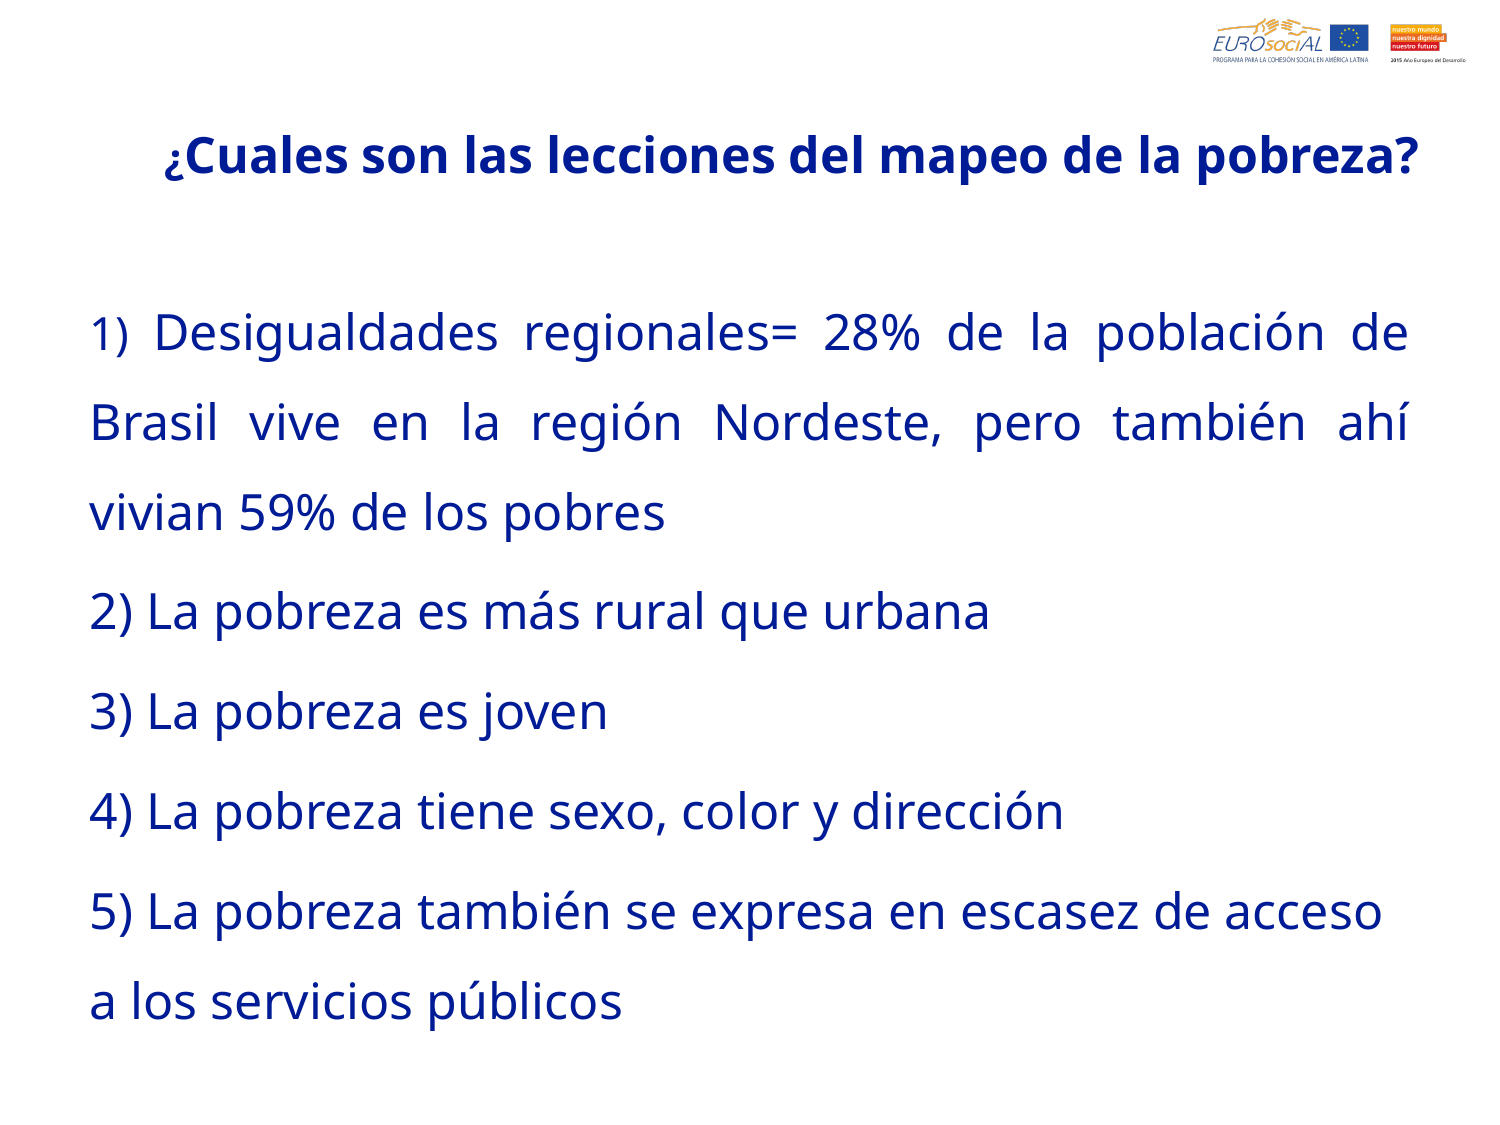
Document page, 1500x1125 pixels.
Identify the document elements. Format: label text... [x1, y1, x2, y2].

picture [1206, 14, 1470, 69]
title ¿Cuales son las lecciones del mapeo de la pobreza? [150, 112, 1500, 300]
list 1) Desigualdades regionales= 28% de la población de Brasil vive en la región Nordeste, pero también ahí vivian 59% de los pobres 2) La pobreza es más rural que urbana 3) La pobreza es joven 4) La pobreza tiene sexo, color y dirección 5) La pobreza también se expresa en escasez de acceso a los servicios públicos [75, 262, 1425, 1005]
